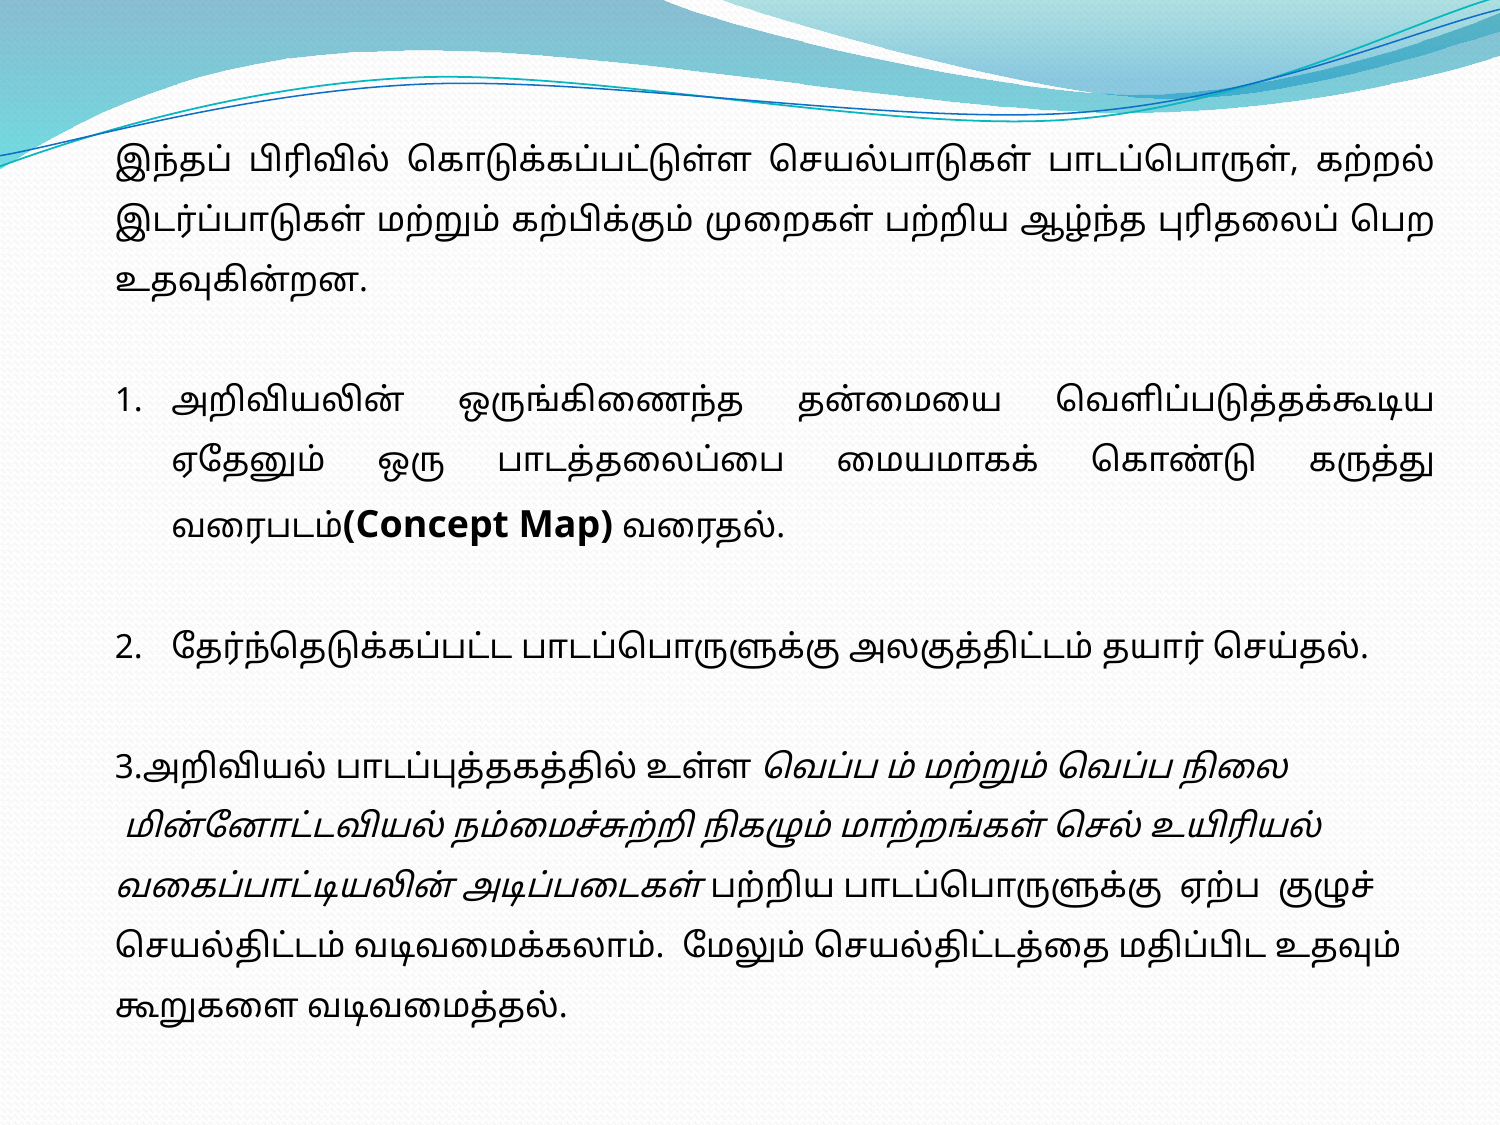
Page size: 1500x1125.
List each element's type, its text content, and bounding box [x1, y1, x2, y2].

text_box இந்தப் பிரிவில் கொடுக்கப்பட்டுள்ள செயல்பாடுகள் பாடப்பொருள், கற்றல் இடர்ப்பாடுகள் மற்றும் கற்பிக்கும் முறைகள் பற்றிய ஆழ்ந்த புரிதலைப் பெற உதவுகின்றன. அறிவியலின் ஒருங்கிணைந்த தன்மையை வெளிப்படுத்தக்கூடிய ஏதேனும் ஒரு பாடத்தலைப்பை மையமாகக் கொண்டு கருத்து வரைபடம்(Concept Map) வரைதல். தேர்ந்தெடுக்கப்பட்ட பாடப்பொருளுக்கு அலகுத்திட்டம் தயார் செய்தல். 3.அறிவியல் பாடப்புத்தகத்தில் உள்ள வெப்ப ம் மற்றும் வெப்ப நிலை மின்னோட்டவியல் நம்மைச்சுற்றி நிகழும் மாற்றங்கள் செல் உயிரியல் வகைப்பாட்டியலின் அடிப்படைகள் பற்றிய பாடப்பொருளுக்கு ஏற்ப குழுச் செயல்திட்டம் வடிவமைக்கலாம். மேலும் செயல்திட்டத்தை மதிப்பிட உதவும் கூறுகளை வடிவமைத்தல். [99, 60, 1450, 1032]
